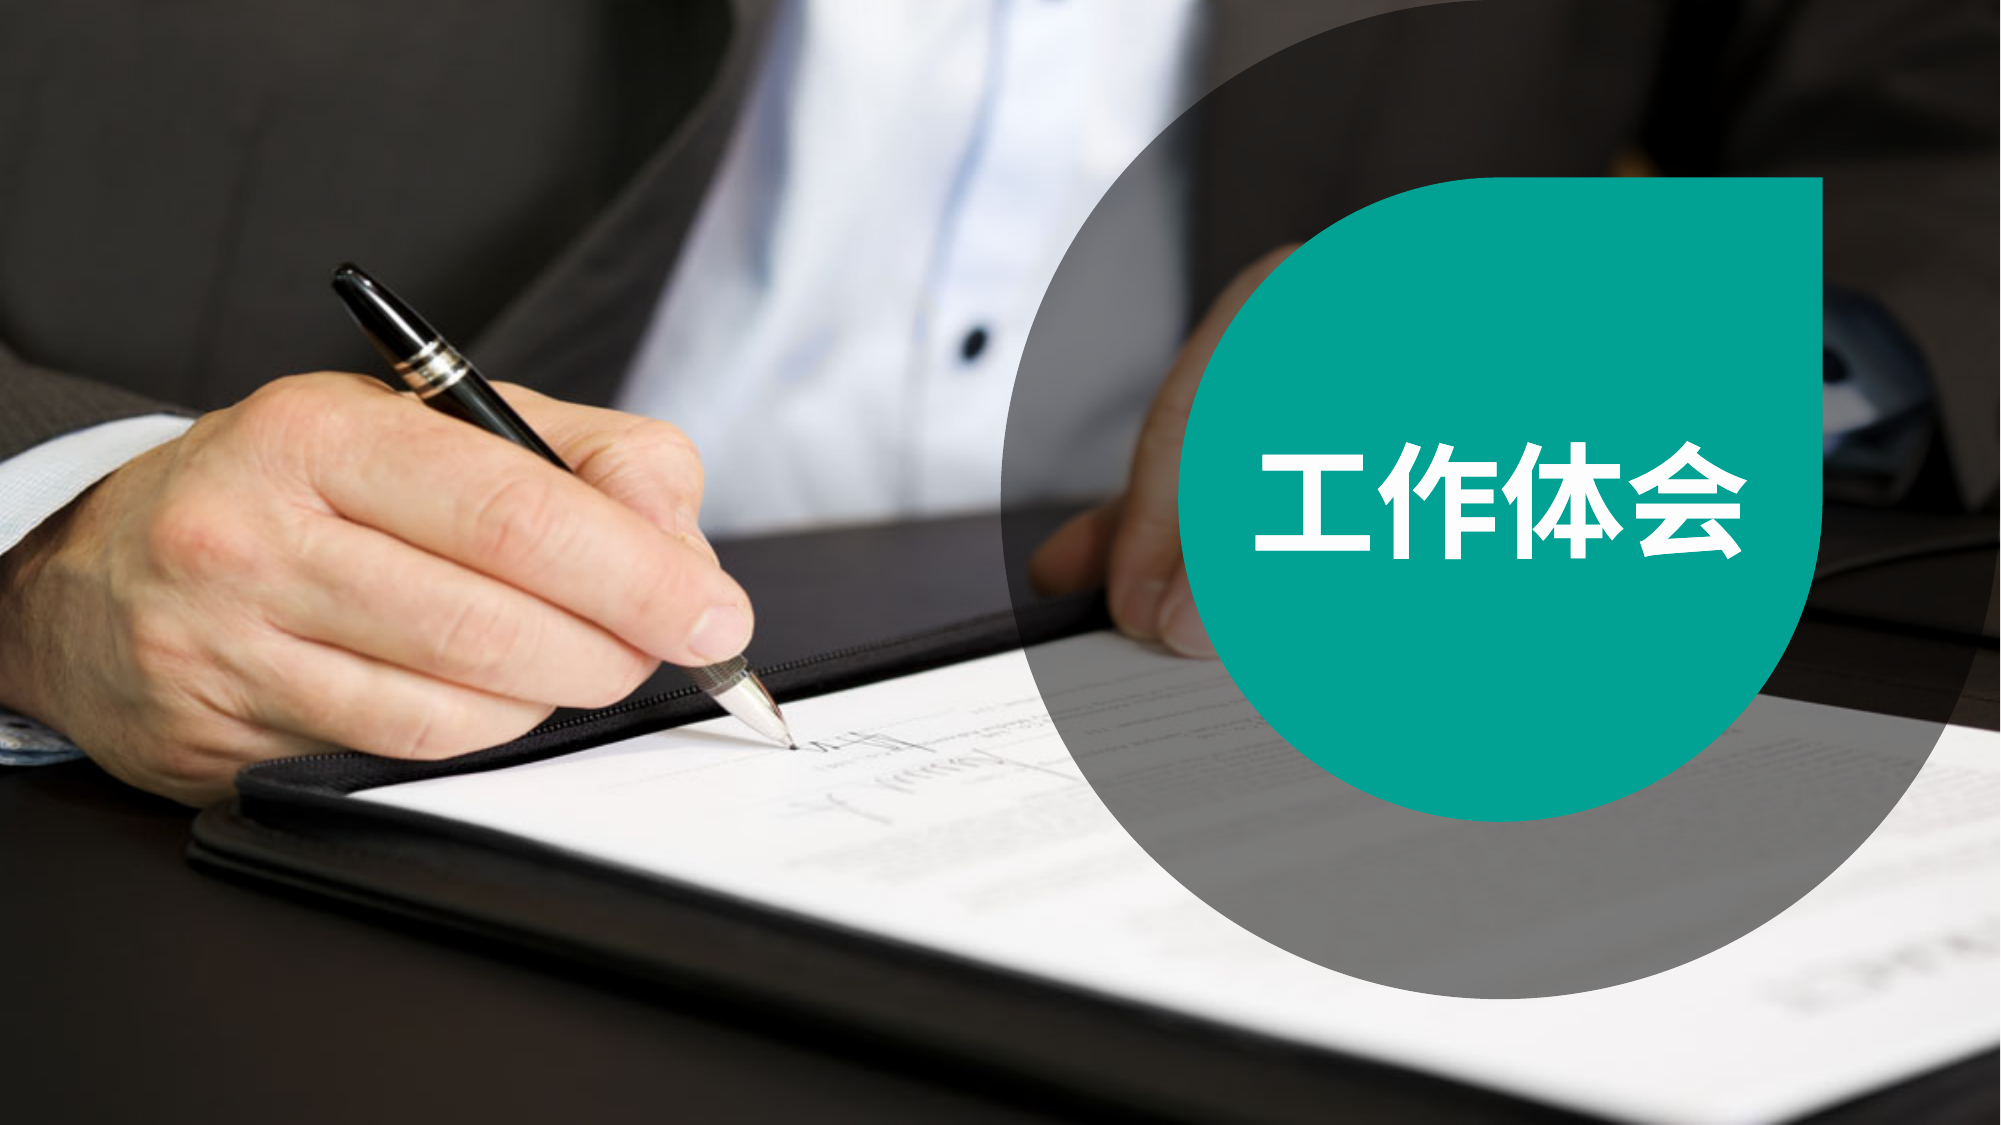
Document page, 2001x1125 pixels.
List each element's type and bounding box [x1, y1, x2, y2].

text_box [1000, 0, 2000, 1000]
picture [0, 0, 2001, 1125]
